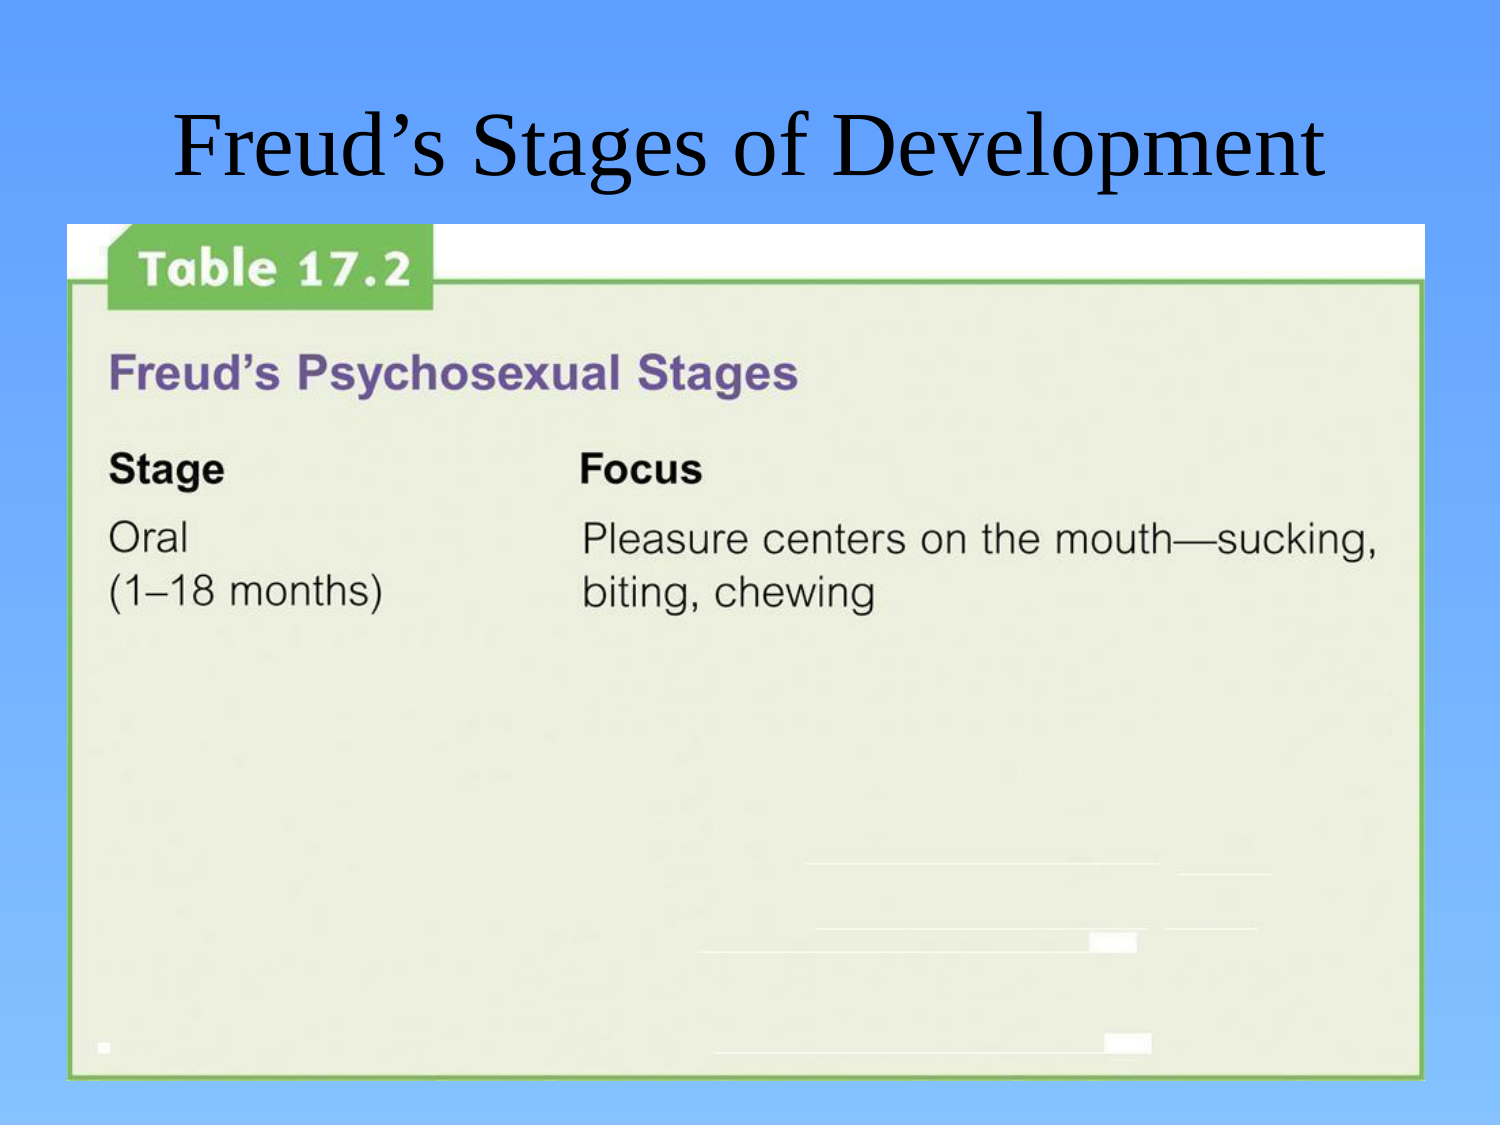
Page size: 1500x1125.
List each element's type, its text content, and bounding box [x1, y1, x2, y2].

title Freud’s Stages of Development [74, 44, 1426, 224]
picture [67, 224, 1426, 1081]
